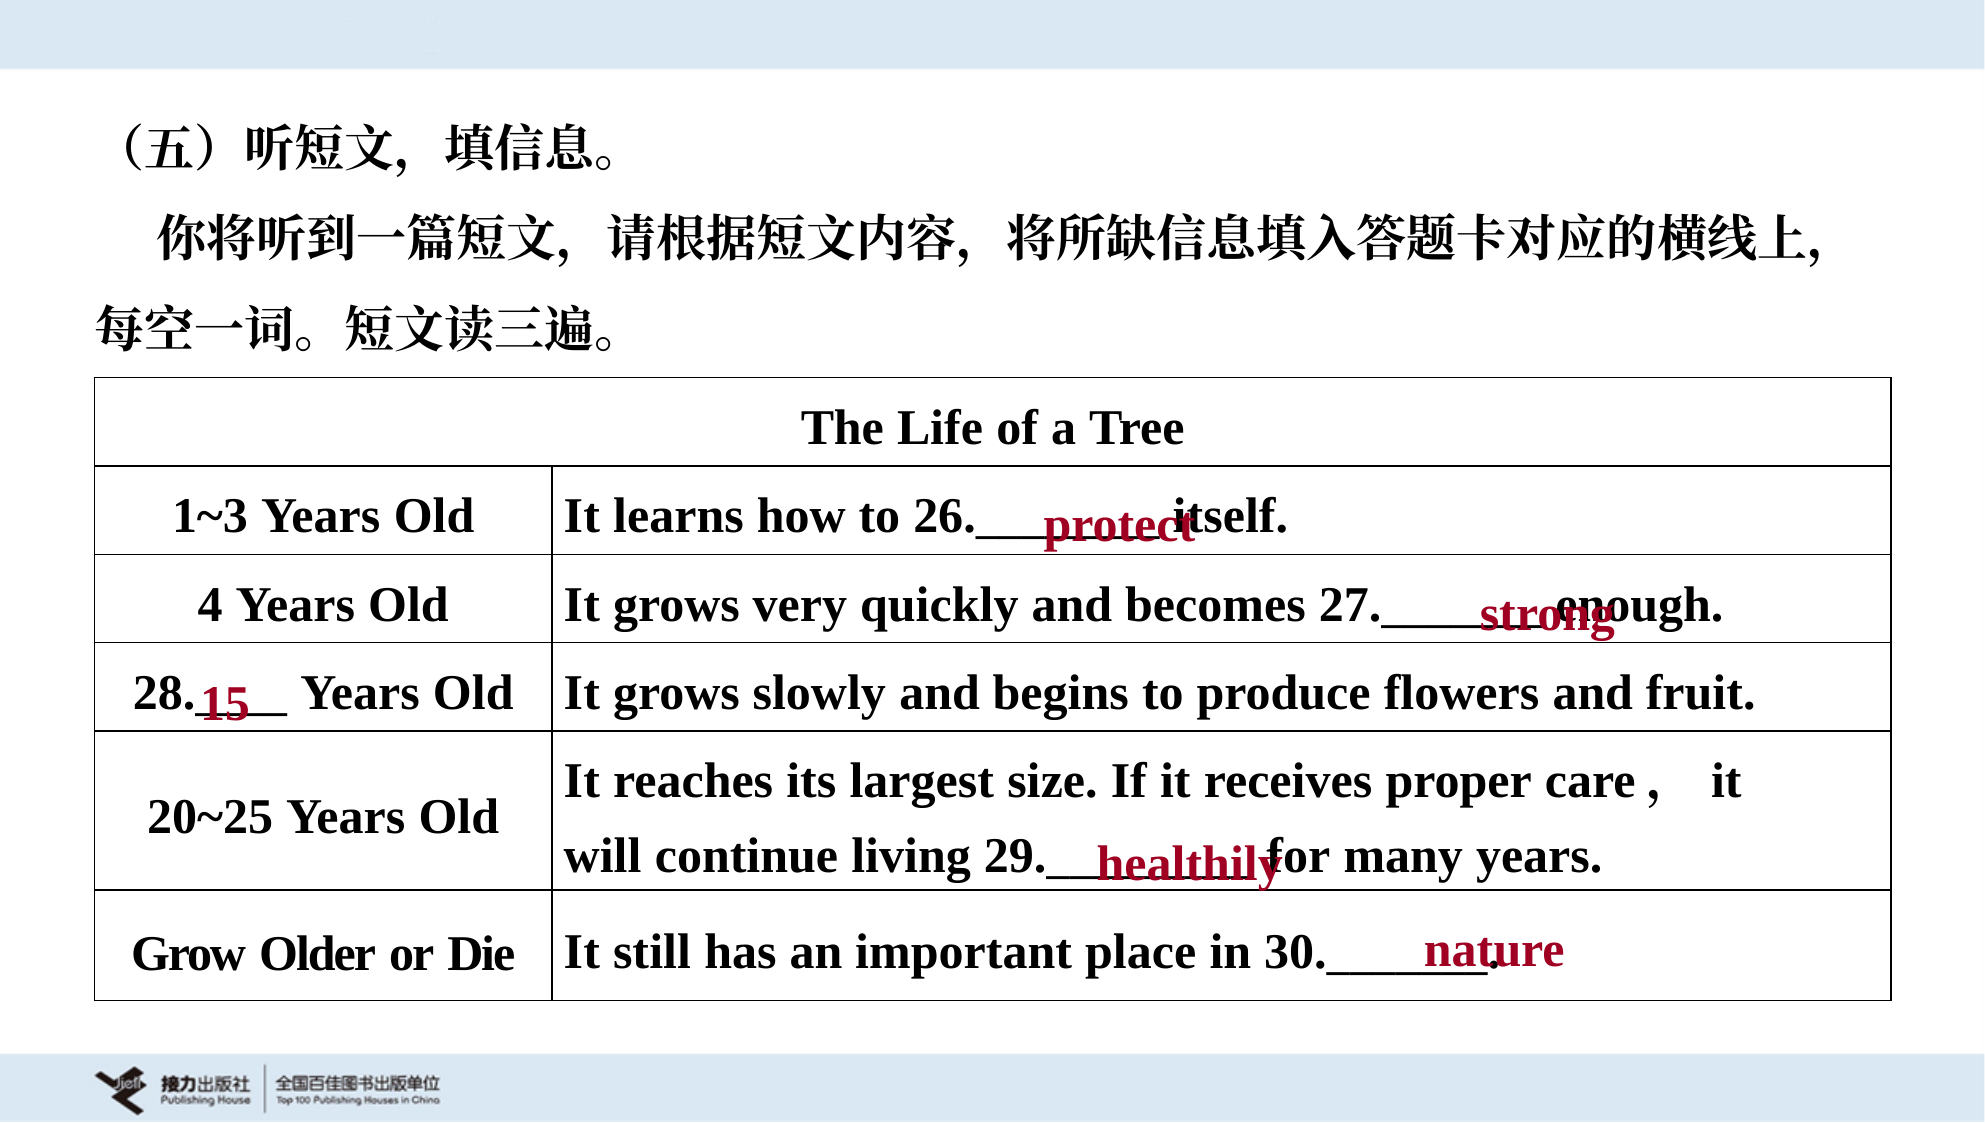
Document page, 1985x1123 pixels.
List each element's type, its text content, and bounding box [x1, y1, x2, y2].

text_box 你将听到一篇短文，请根据短文内容，将所缺信息填入答题卡对应的横线上， 每空一词。短文读三遍。 [94, 174, 1892, 358]
table_cell It reaches its largest size. If it receives proper care，it will continue living 29._________ for many years. [553, 732, 1890, 889]
table_cell Grow Older or Die [95, 891, 551, 1000]
table_cell 1~3 Years Old [95, 467, 551, 554]
table_cell 20~25 Years Old [95, 732, 551, 889]
table_header The Life of a Tree [95, 378, 1890, 465]
table_cell It still has an important place in 30._______. [553, 891, 1890, 1000]
text_box protect [1025, 466, 1214, 552]
picture [0, 0, 1985, 1122]
table_cell 28.____ Years Old [95, 643, 551, 730]
text_box healthily [1078, 805, 1301, 891]
text_box strong [1461, 554, 1634, 641]
table_cell It grows very quickly and becomes 27._______ enough. [553, 555, 1890, 642]
table_cell It learns how to 26.________ itself. [553, 467, 1890, 554]
text_box （五）听短文，填信息。 [94, 88, 1892, 174]
table_cell 4 Years Old [95, 555, 551, 642]
text_box nature [1405, 890, 1583, 977]
table_cell It grows slowly and begins to produce flowers and fruit. [553, 643, 1890, 730]
text_box 15 [181, 645, 268, 731]
